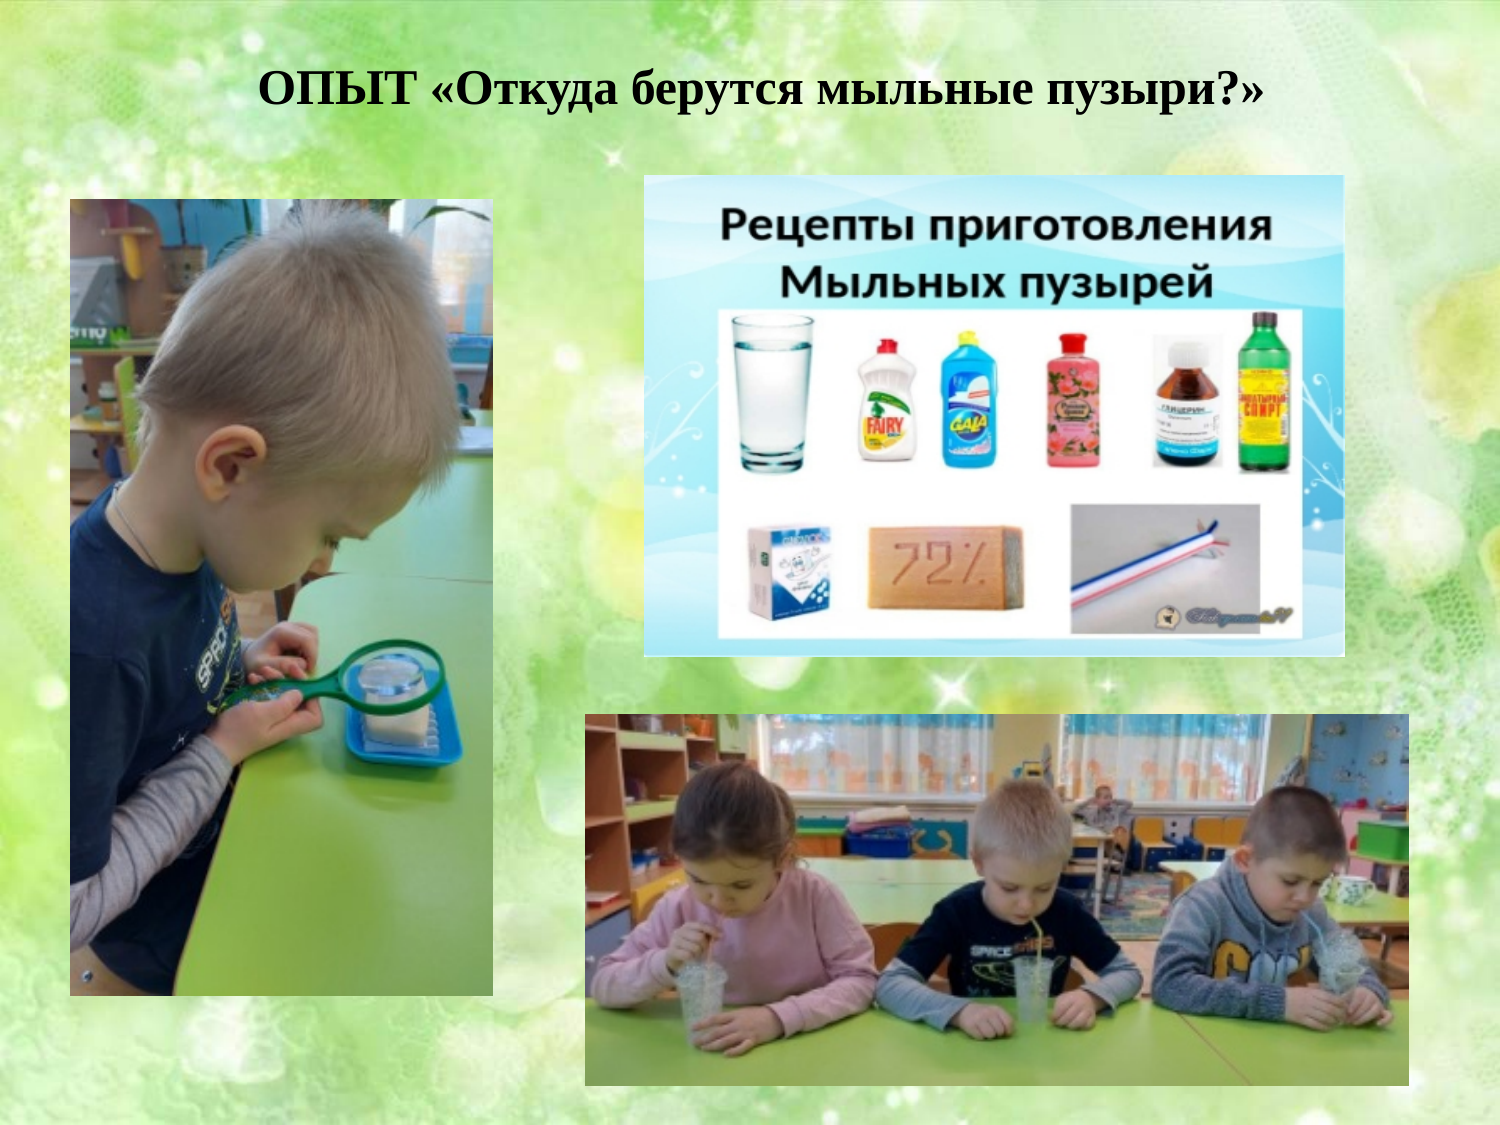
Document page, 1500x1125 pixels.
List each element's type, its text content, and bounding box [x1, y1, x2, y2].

text_box ОПЫТ «Откуда берутся мыльные пузыри?» [117, 46, 1407, 122]
picture [0, 0, 1500, 1125]
